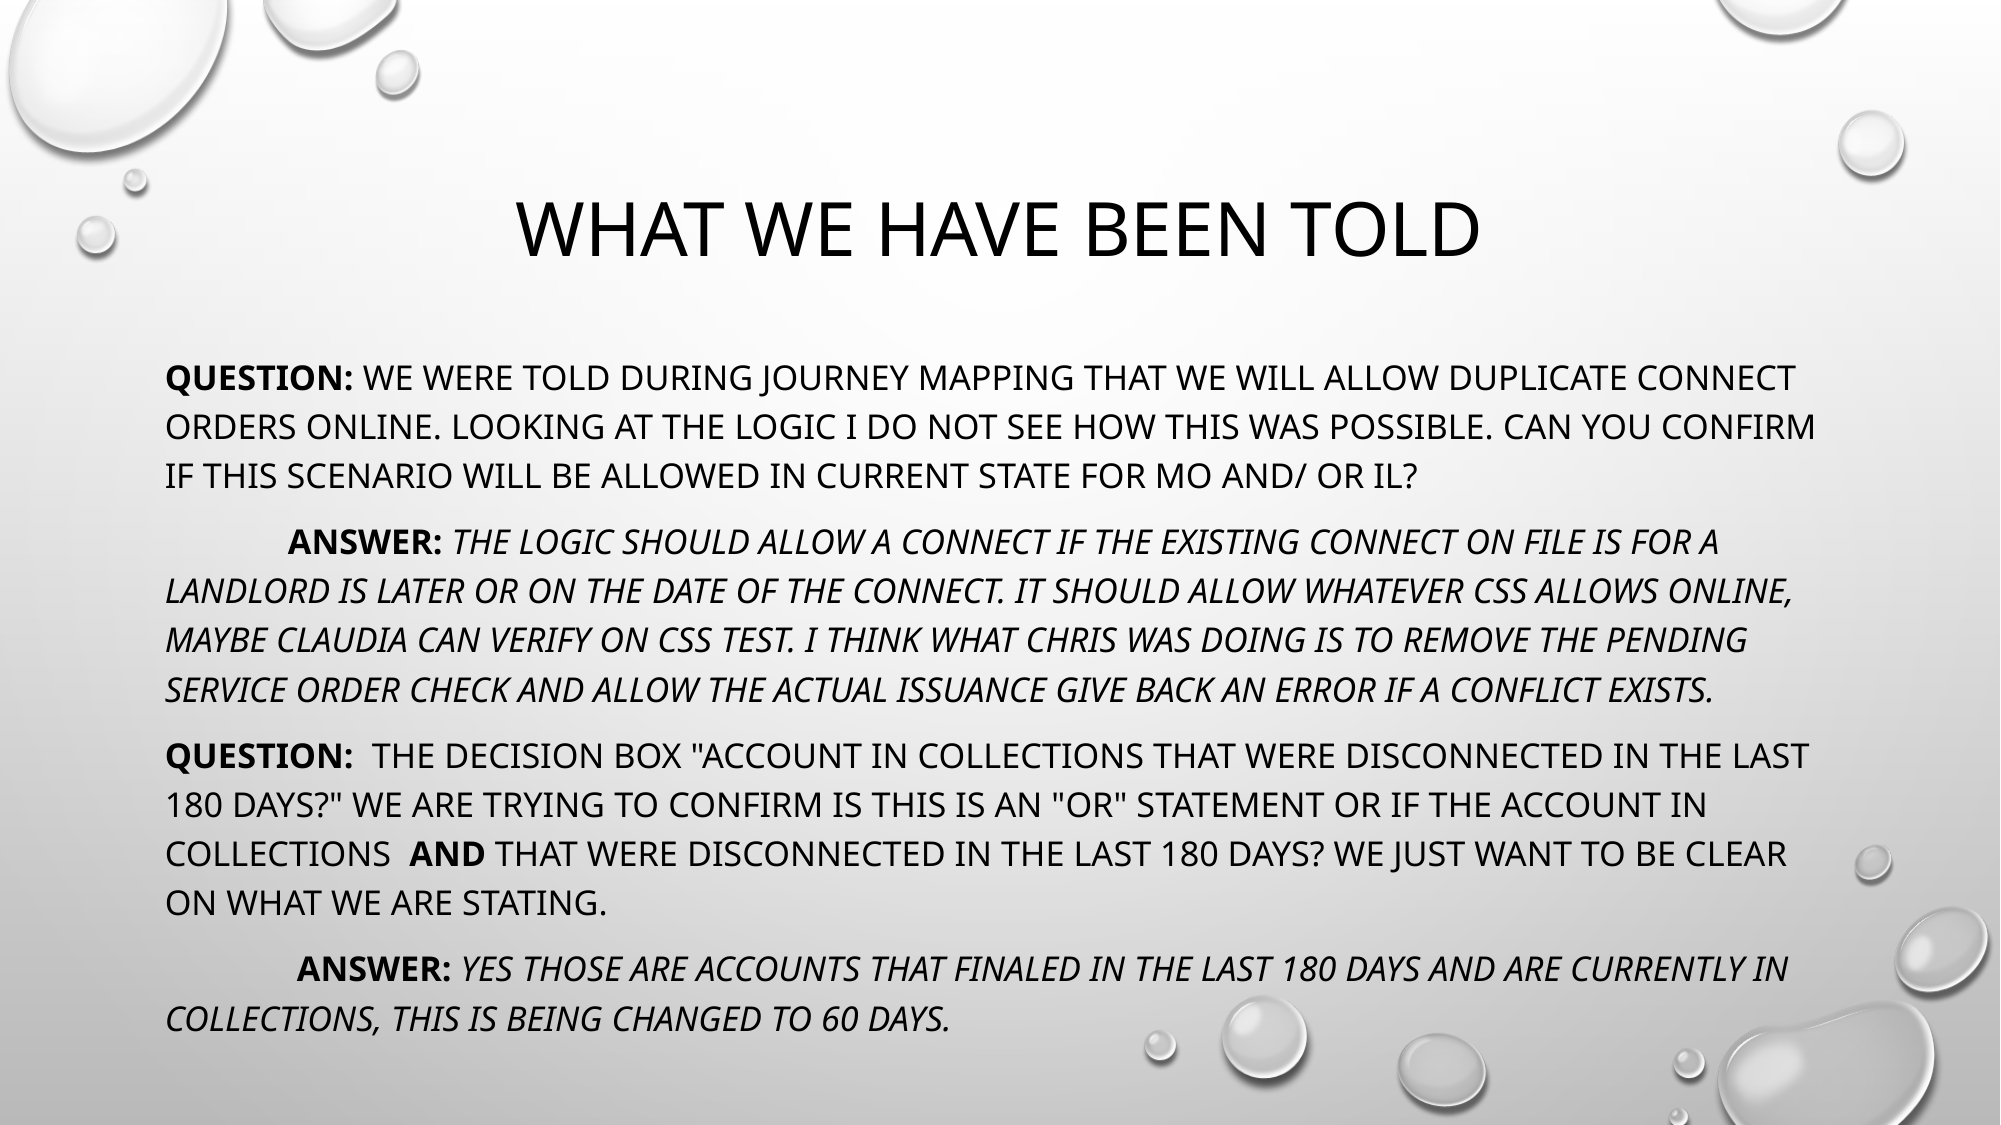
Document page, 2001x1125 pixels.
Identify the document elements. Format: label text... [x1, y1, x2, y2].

title what we have been told [149, 101, 1851, 364]
list Question: We were told during Journey Mapping that we will allow duplicate connect orders online. Looking at the logic I do not see how this was possible. Can you confirm if this scenario will be allowed in current state for MO and/ or IL? Answer: The logic should allow a connect if the existing connect on file is for a landlord is later or on the date of the connect. It should allow whatever CSS allows online, maybe Claudia can verify on CSS test. I think what Chris was doing is to remove the pending service order check and allow the actual issuance give back an error if a conflict exists. Question: The decision box "Account in collections that were disconnected in the last 180 days?" We are trying to confirm is this is an "or" statement or if the account in collections AND that were disconnected in the last 180 days? We just want to be clear on what we are stating. Answer: Yes those are accounts that finaled in the last 180 days and are currently in collections, this is being changed to 60 days. [149, 340, 1850, 1047]
picture [0, 0, 2000, 1125]
